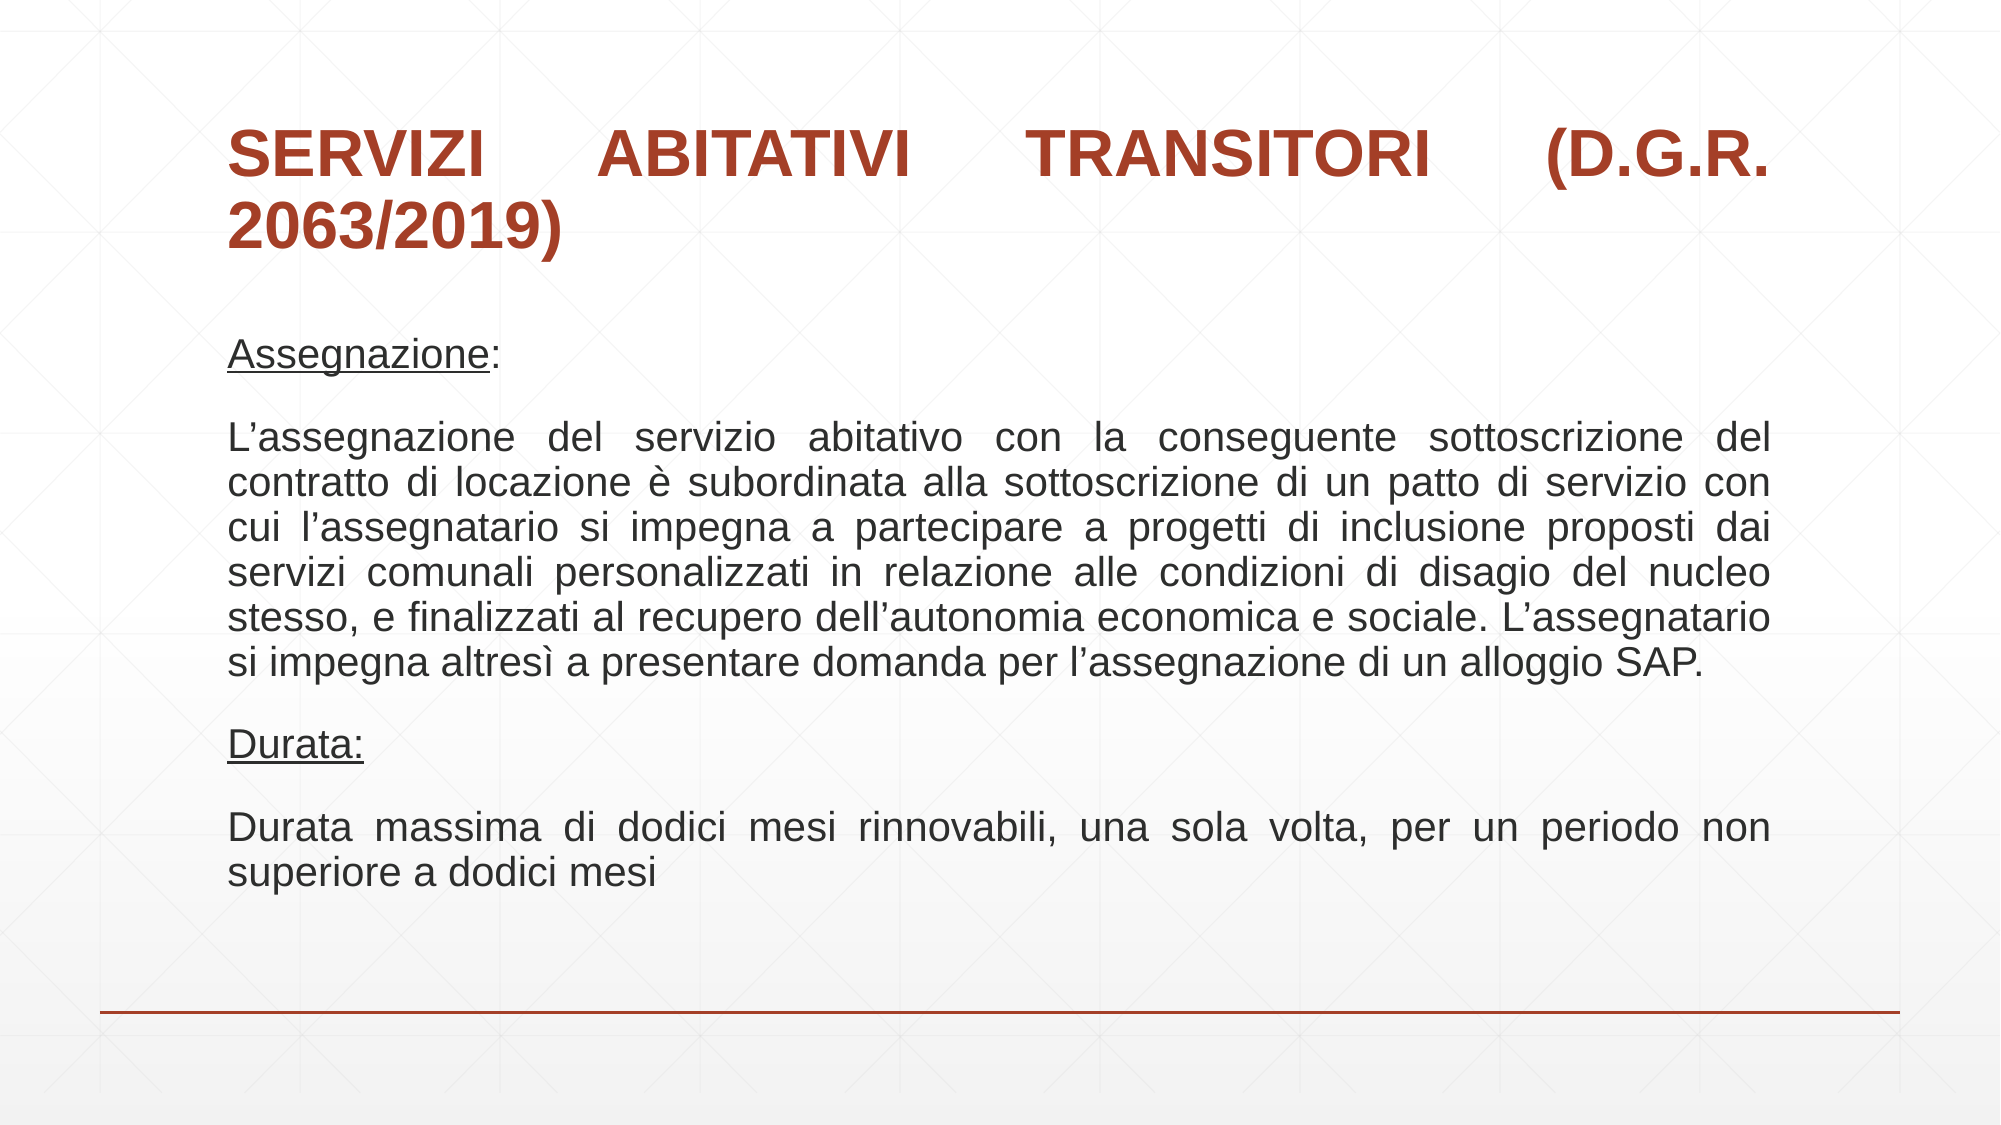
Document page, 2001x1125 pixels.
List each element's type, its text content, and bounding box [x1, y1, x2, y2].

list Assegnazione: L’assegnazione del servizio abitativo con la conseguente sottoscrizione del contratto di locazione è subordinata alla sottoscrizione di un patto di servizio con cui l’assegnatario si impegna a partecipare a progetti di inclusione proposti dai servizi comunali personalizzati in relazione alle condizioni di disagio del nucleo stesso, e finalizzati al recupero dell’autonomia economica e sociale. L’assegnatario si impegna altresì a presentare domanda per l’assegnazione di un alloggio SAP. Durata: Durata massima di dodici mesi rinnovabili, una sola volta, per un periodo non superiore a dodici mesi [212, 324, 1788, 950]
title SERVIZI ABITATIVI TRANSITORI (D.G.R. 2063/2019) [212, 82, 1788, 271]
